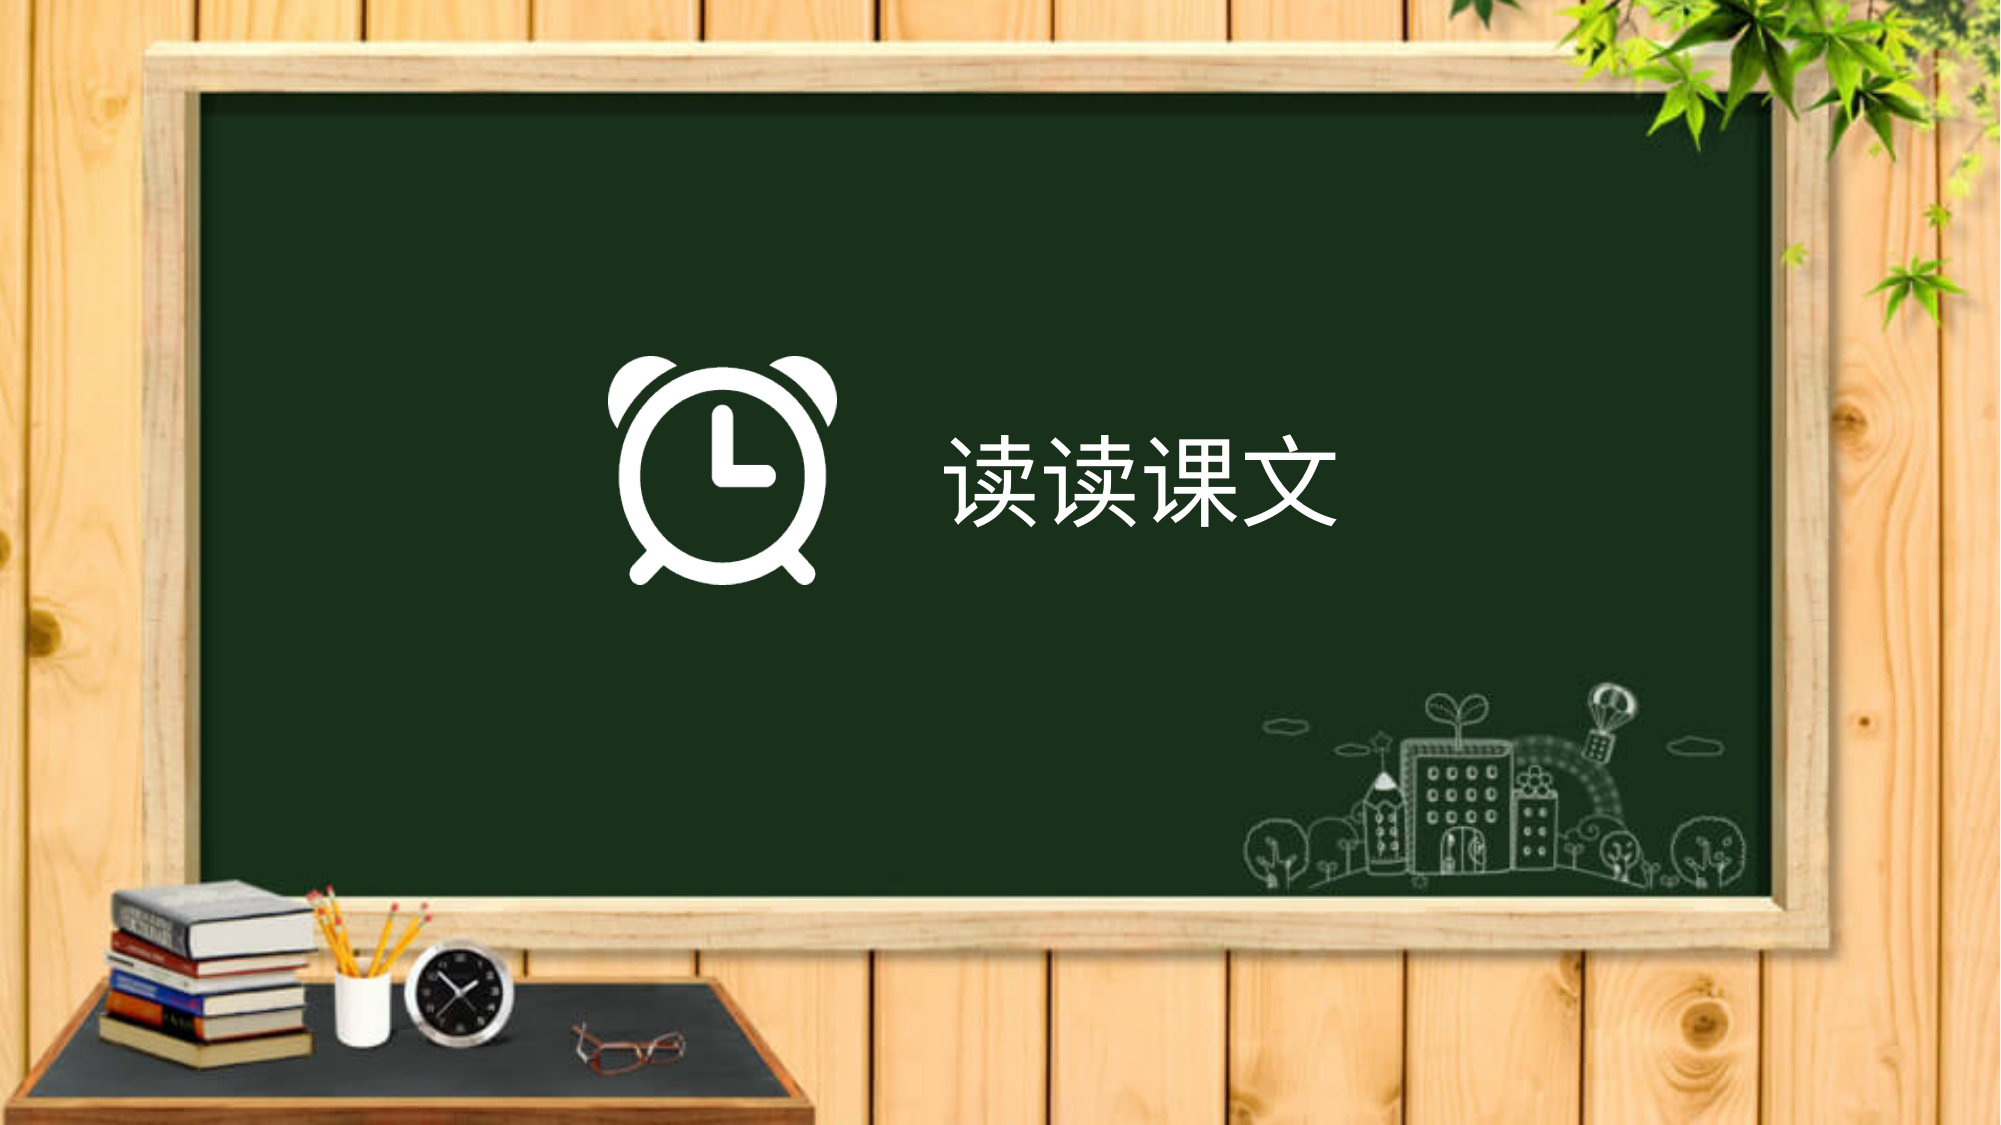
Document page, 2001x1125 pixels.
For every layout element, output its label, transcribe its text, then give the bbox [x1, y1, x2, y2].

picture [0, 0, 2001, 1125]
text_box 读读课文 [926, 412, 1450, 547]
